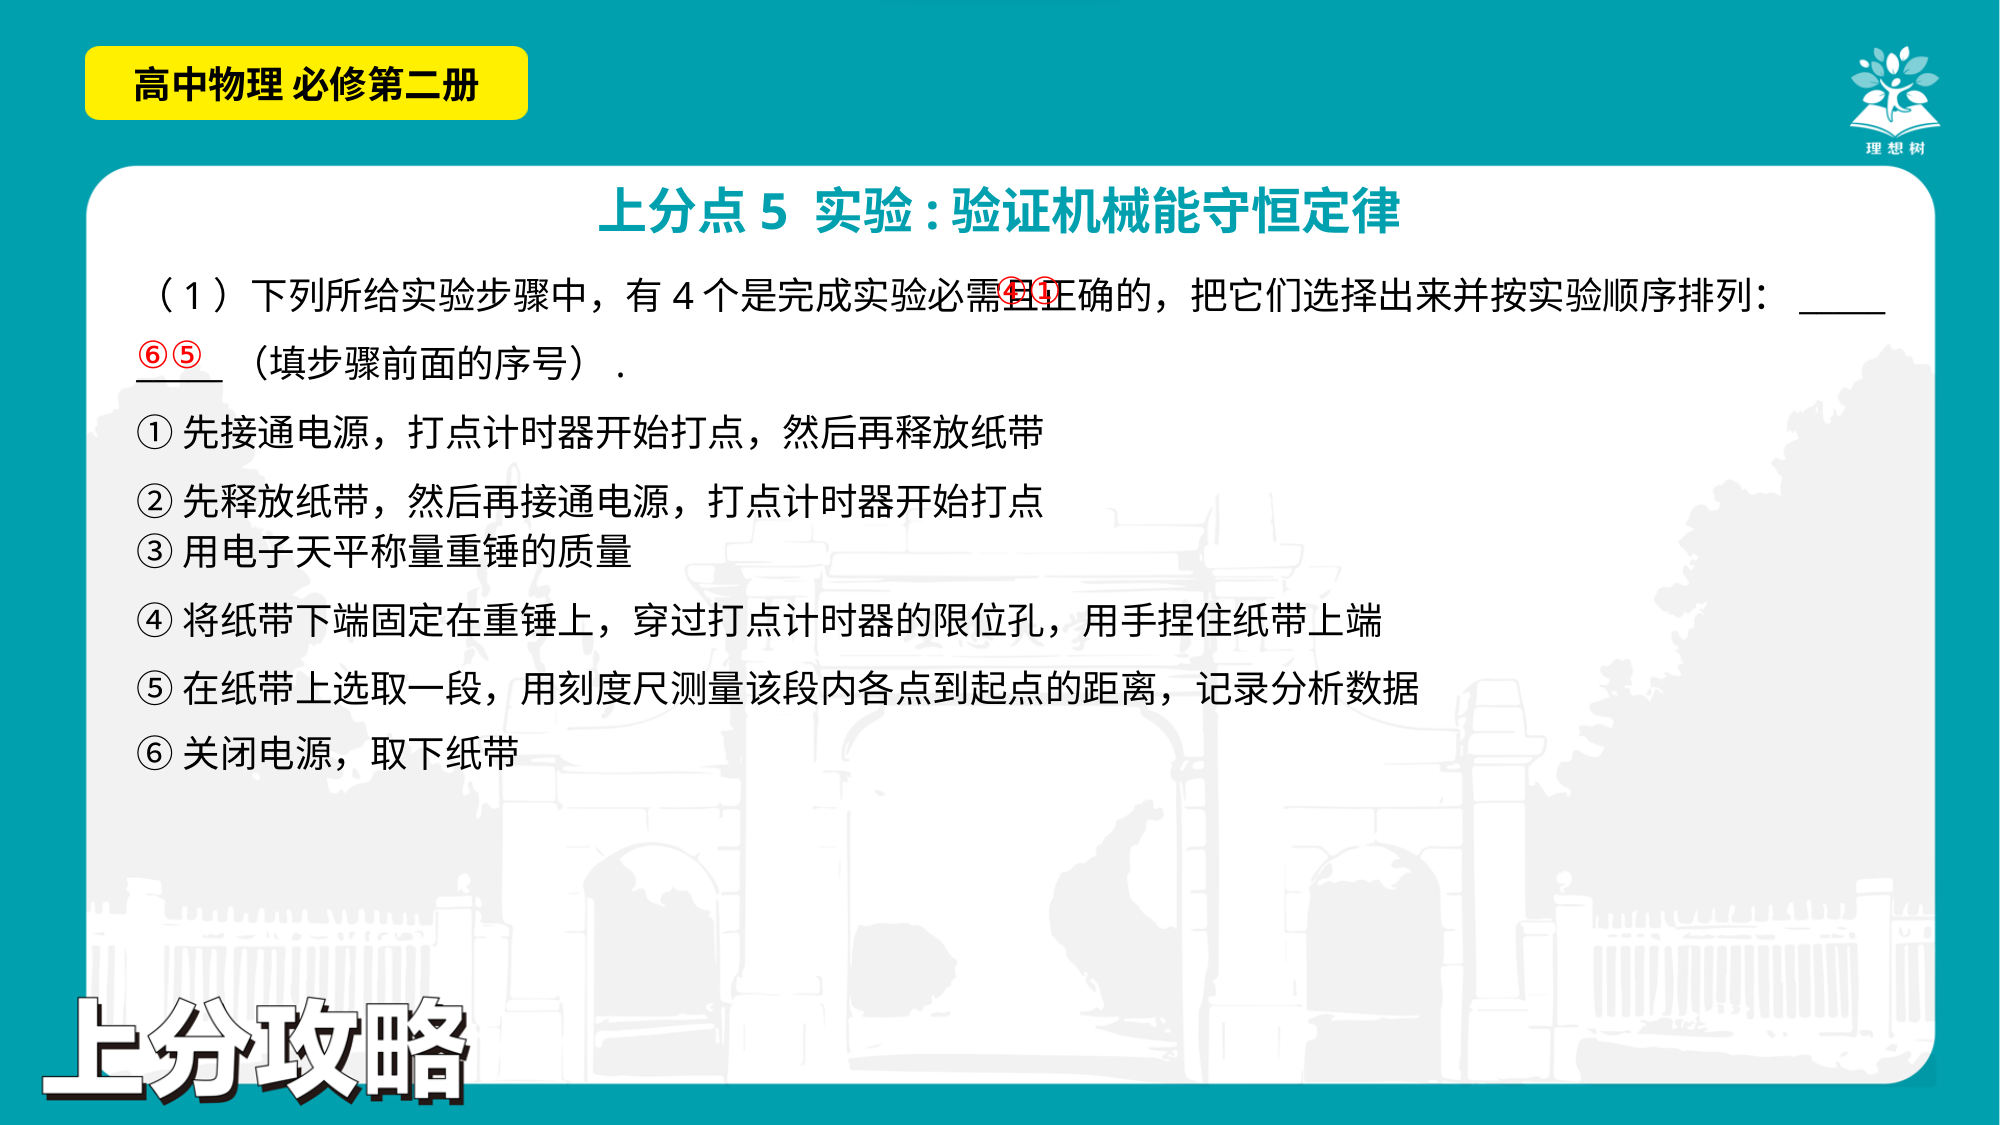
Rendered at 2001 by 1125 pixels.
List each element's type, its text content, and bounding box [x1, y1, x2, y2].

text_box ④① ⑥⑤ [136, 242, 1865, 370]
picture [0, 0, 2000, 1125]
text_box （1）下列所给实验步骤中，有4个是完成实验必需且正确的，把它们选择出来并按实验顺序排列：_____ _____（填步骤前面的序号）. ①先接通电源，打点计时器开始打点，然后再释放纸带 ②先释放纸带，然后再接通电源，打点计时器开始打点 ③用电子天平称量重锤的质量 ④将纸带下端固定在重锤上，穿过打点计时器的限位孔，用手捏住纸带上端 ⑤在纸带上选取一段，用刻度尺测量该段内各点到起点的距离，记录分析数据 ⑥关闭电源，取下纸带 [136, 370, 1865, 769]
